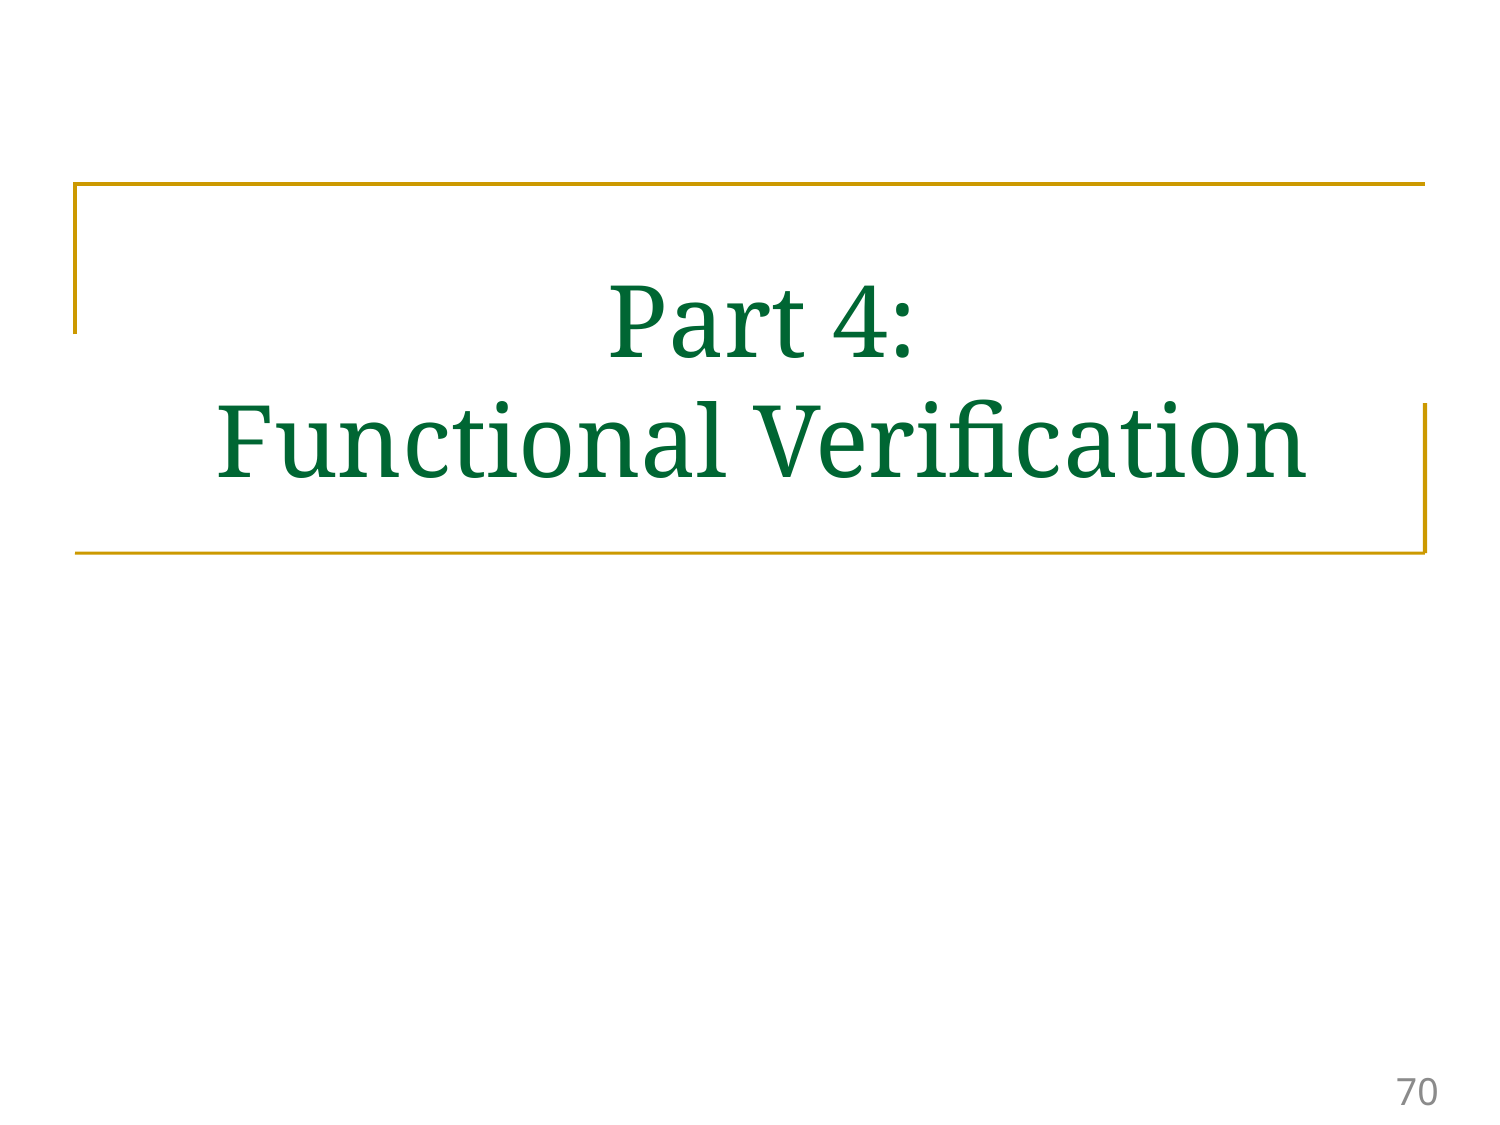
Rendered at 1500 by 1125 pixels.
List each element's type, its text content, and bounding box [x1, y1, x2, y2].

title Part 4: Functional Verification [112, 249, 1413, 538]
slide_number 70 [1116, 1063, 1454, 1124]
